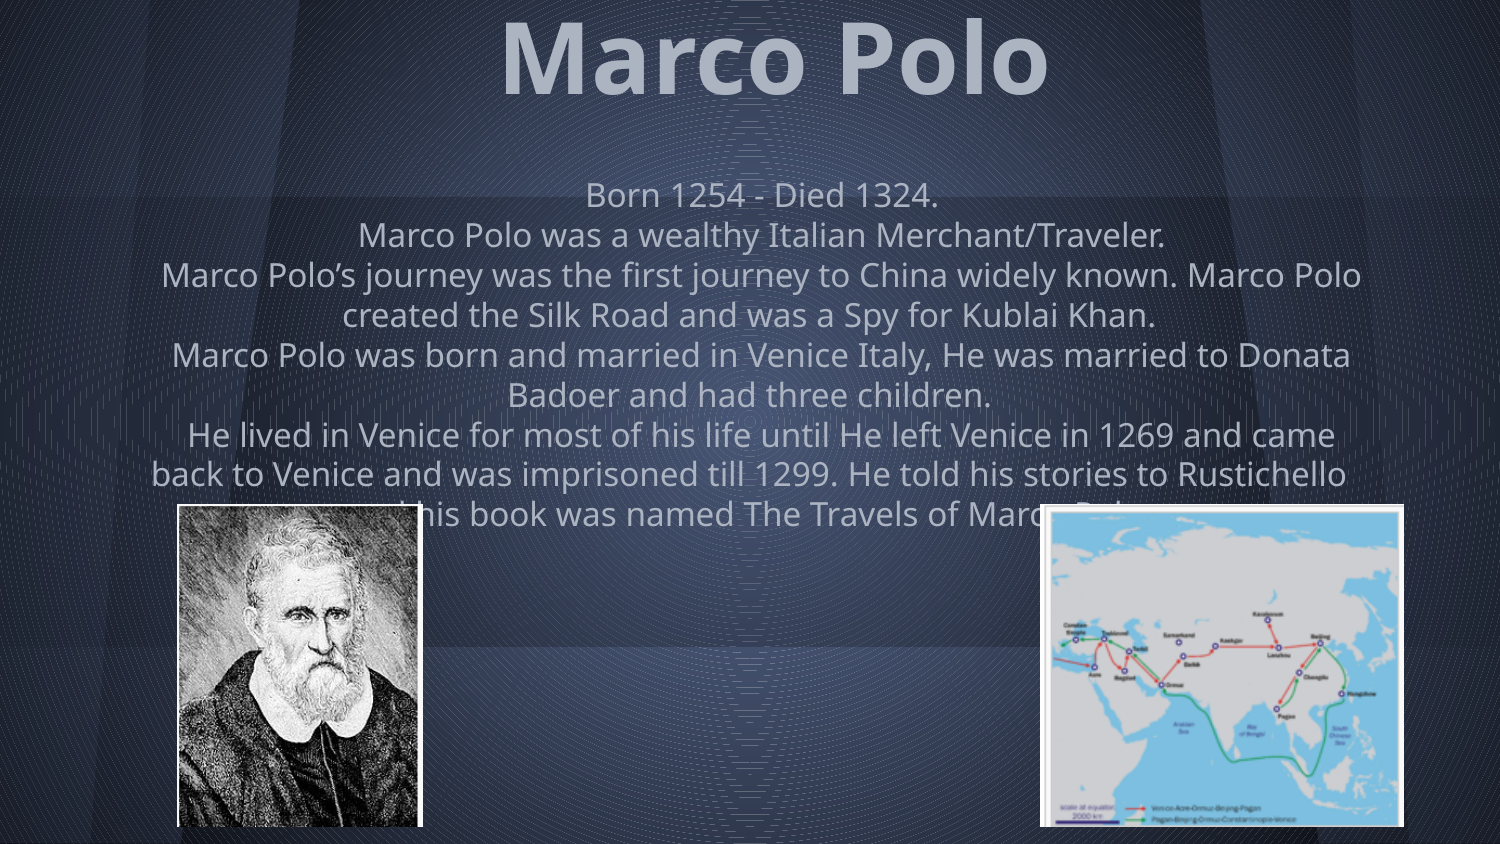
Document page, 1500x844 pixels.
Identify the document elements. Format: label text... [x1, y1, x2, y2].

subtitle Born 1254 - Died 1324. Marco Polo was a wealthy Italian Merchant/Traveler. Marco Polo’s journey was the first journey to China widely known. Marco Polo created the Silk Road and was a Spy for Kublai Khan. Marco Polo was born and married in Venice Italy, He was married to Donata Badoer and had three children. He lived in Venice for most of his life until He left Venice in 1269 and came back to Venice and was imprisoned till 1299. He told his stories to Rustichello and his book was named The Travels of Marco Polo. [112, 159, 1388, 808]
picture [177, 504, 423, 827]
picture [1040, 504, 1404, 827]
title Marco Polo [112, 18, 1388, 130]
